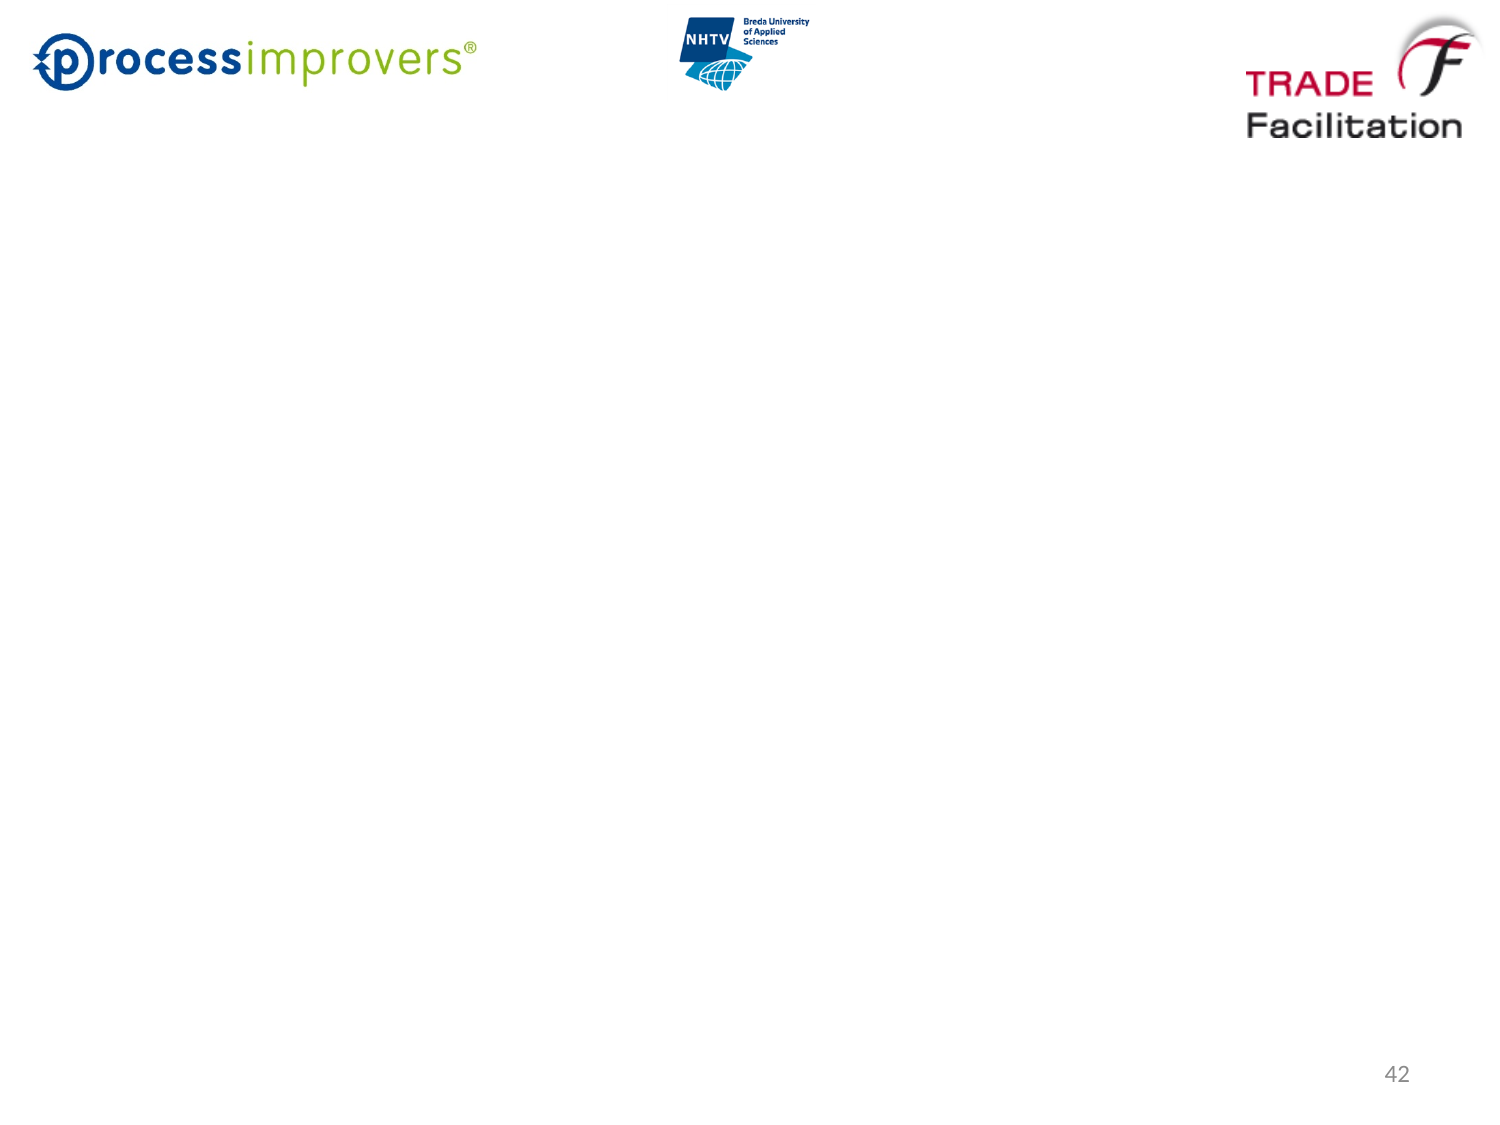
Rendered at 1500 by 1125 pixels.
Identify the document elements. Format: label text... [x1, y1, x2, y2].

picture [29, 30, 479, 93]
slide_number 42 [1074, 1042, 1425, 1103]
picture [667, 4, 816, 103]
picture [1246, 10, 1487, 138]
